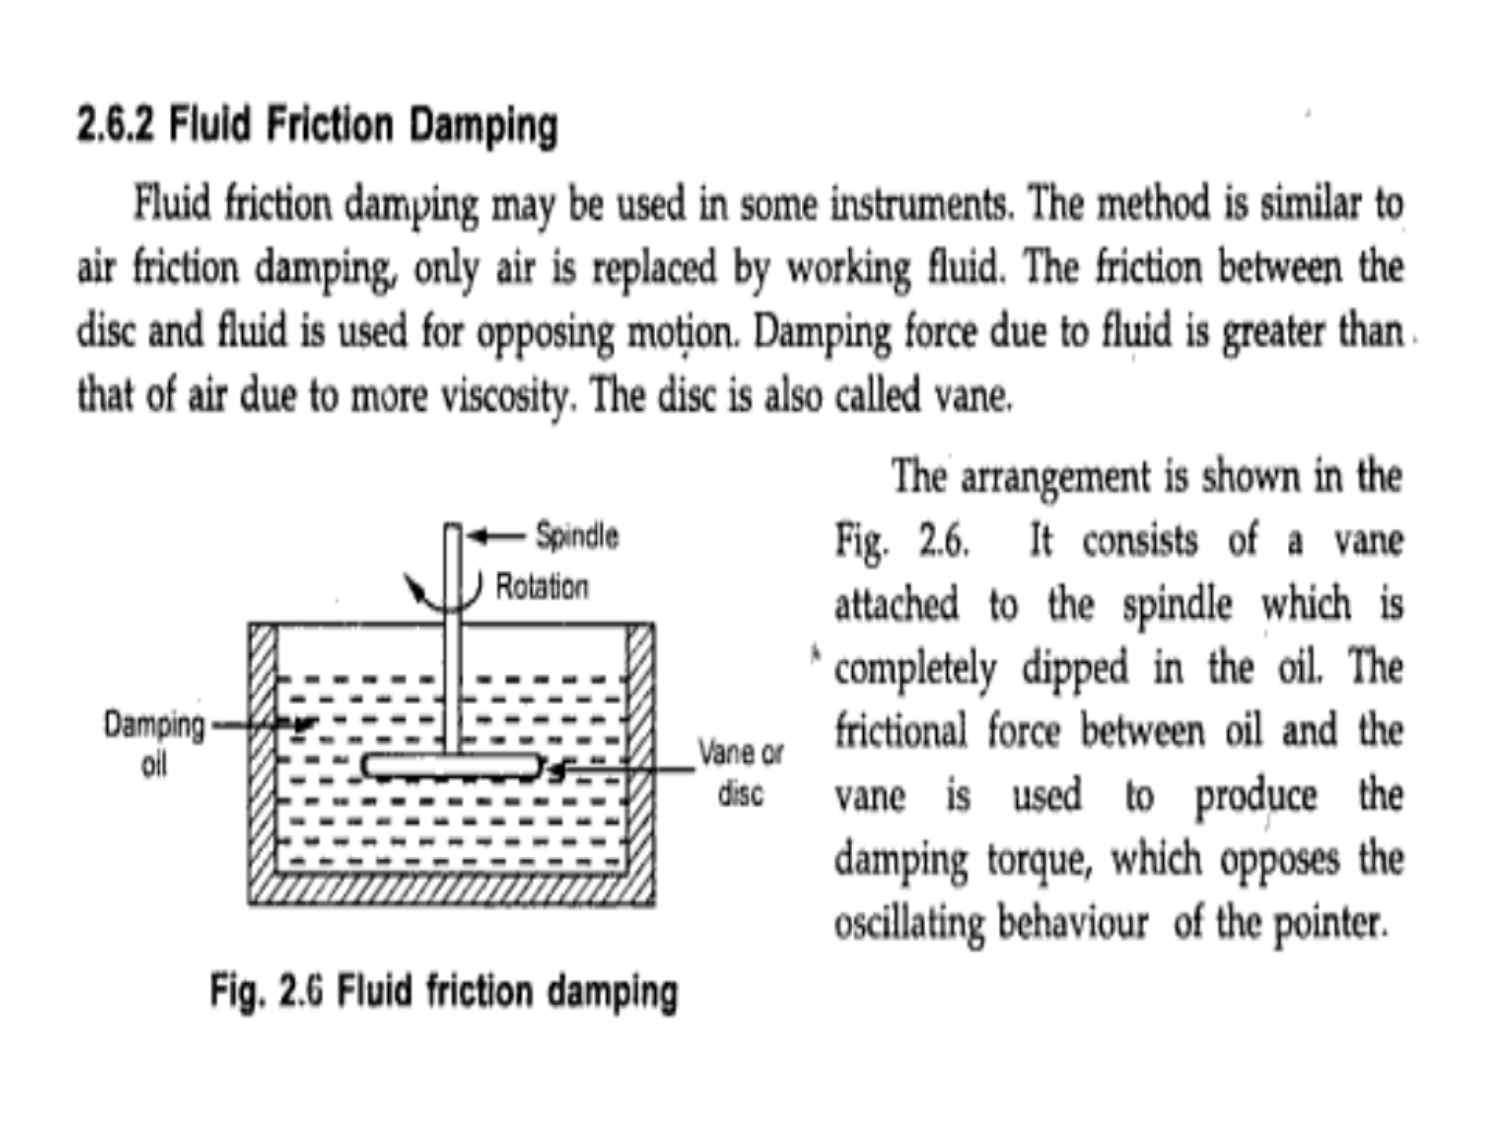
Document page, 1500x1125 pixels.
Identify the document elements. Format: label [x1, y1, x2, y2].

list [37, 99, 1451, 1026]
